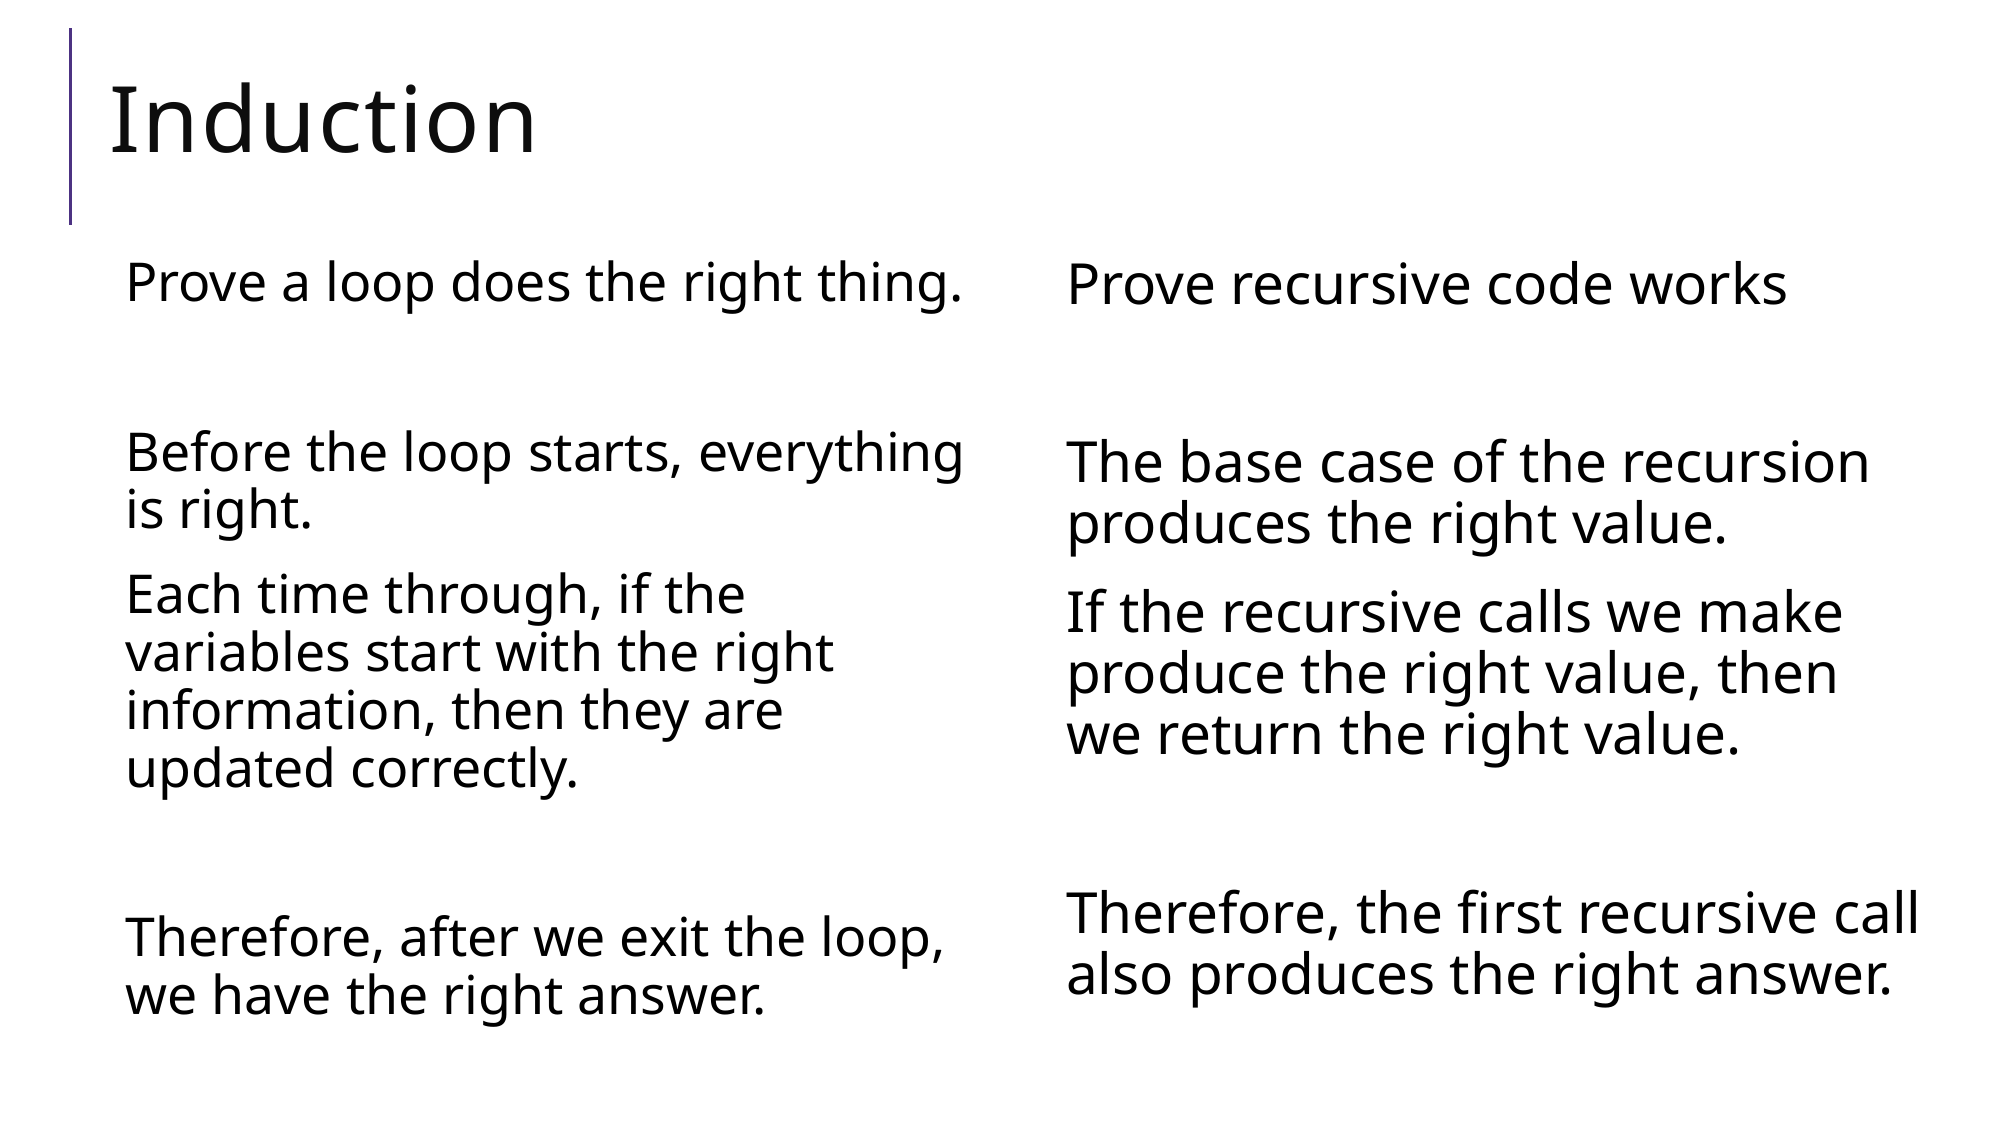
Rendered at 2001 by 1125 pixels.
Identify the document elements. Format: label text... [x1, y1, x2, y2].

title Induction [94, 43, 1930, 210]
list Prove recursive code works The base case of the recursion produces the right value. If the recursive calls we make produce the right value, then we return the right value. Therefore, the first recursive call also produces the right answer. [1044, 248, 1930, 1035]
list Prove a loop does the right thing. Before the loop starts, everything is right. Each time through, if the variables start with the right information, then they are updated correctly. Therefore, after we exit the loop, we have the right answer. [104, 248, 990, 1035]
